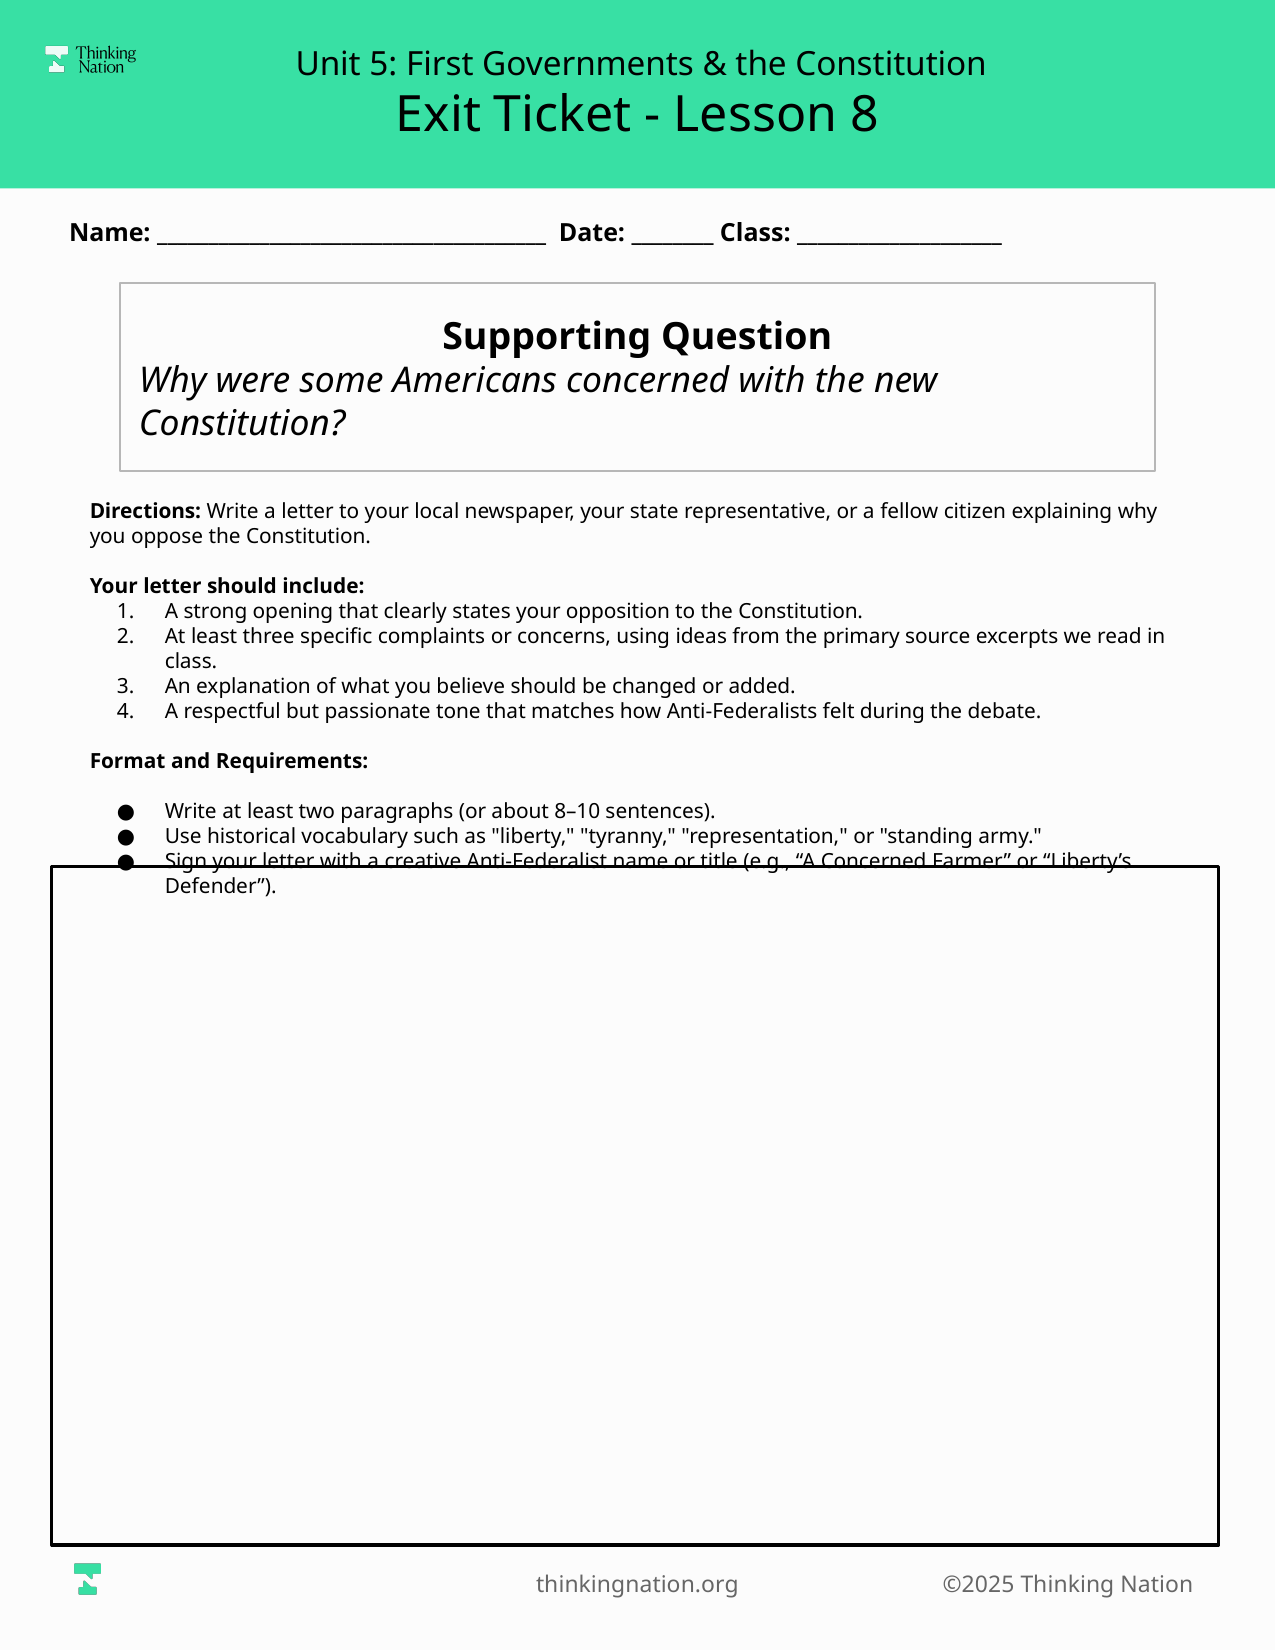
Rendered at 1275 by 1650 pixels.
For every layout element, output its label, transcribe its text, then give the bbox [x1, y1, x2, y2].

text_box thinkingnation.org [486, 1553, 789, 1605]
text_box Unit 5: First Governments & the Constitution Exit Ticket - Lesson 8 [0, 0, 1275, 189]
text_box Supporting Question Why were some Americans concerned with the new Constitution? [119, 282, 1156, 472]
text_box Directions: Write a letter to your local newspaper, your state representative, or a fellow citizen explaining why you oppose the Constitution. Your letter should include: A strong opening that clearly states your opposition to the Constitution. At least three specific complaints or concerns, using ideas from the primary source excerpts we read in class. An explanation of what you believe should be changed or added. A respectful but passionate tone that matches how Anti-Federalists felt during the debate. Format and Requirements: Write at least two paragraphs (or about 8–10 sentences). Use historical vocabulary such as "liberty," "tyranny," "representation," or "standing army." Sign your letter with a creative Anti-Federalist name or title (e.g., “A Concerned Farmer” or “Liberty’s Defender”). [74, 483, 1201, 866]
picture [35, 37, 140, 82]
picture [65, 1557, 109, 1601]
text_box Name: ______________________________________ Date: ________ Class: ____________________ [54, 201, 1221, 262]
text_box [51, 866, 1219, 1546]
text_box ©2025 Thinking Nation [907, 1553, 1210, 1605]
